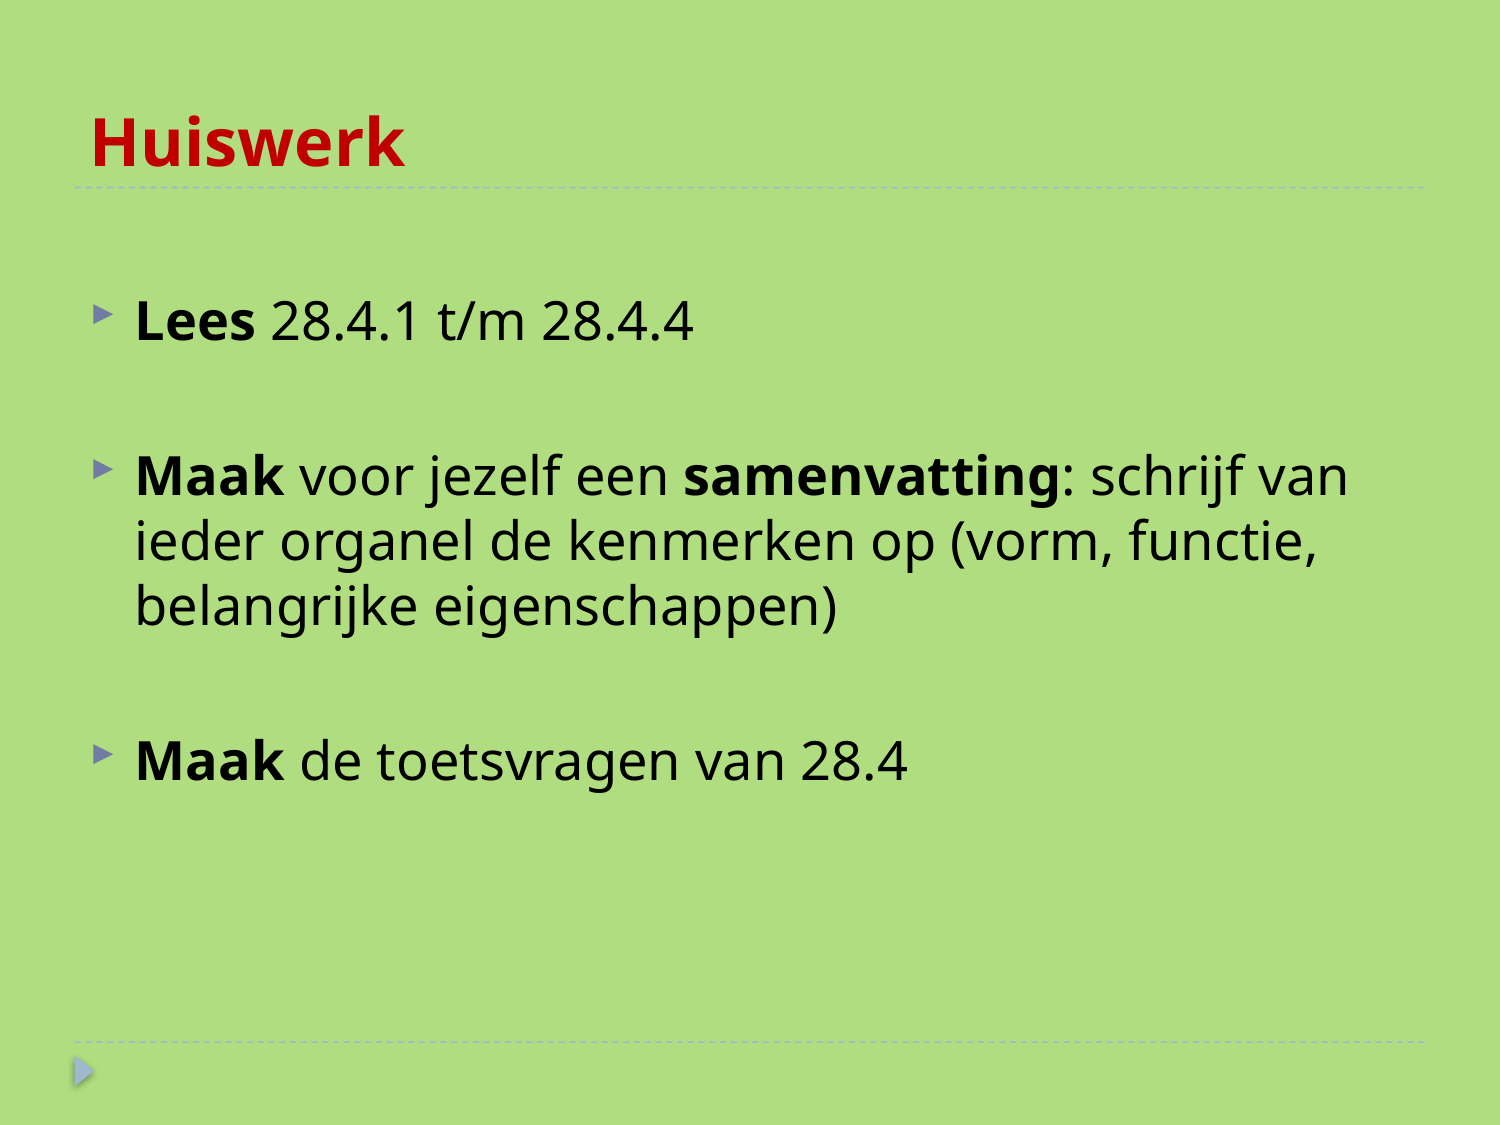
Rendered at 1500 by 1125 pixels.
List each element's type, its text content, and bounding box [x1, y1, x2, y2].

list Lees 28.4.1 t/m 28.4.4 Maak voor jezelf een samenvatting: schrijf van ieder organel de kenmerken op (vorm, functie, belangrijke eigenschappen) Maak de toetsvragen van 28.4 [75, 278, 1425, 1010]
title Huiswerk [75, 24, 1425, 188]
